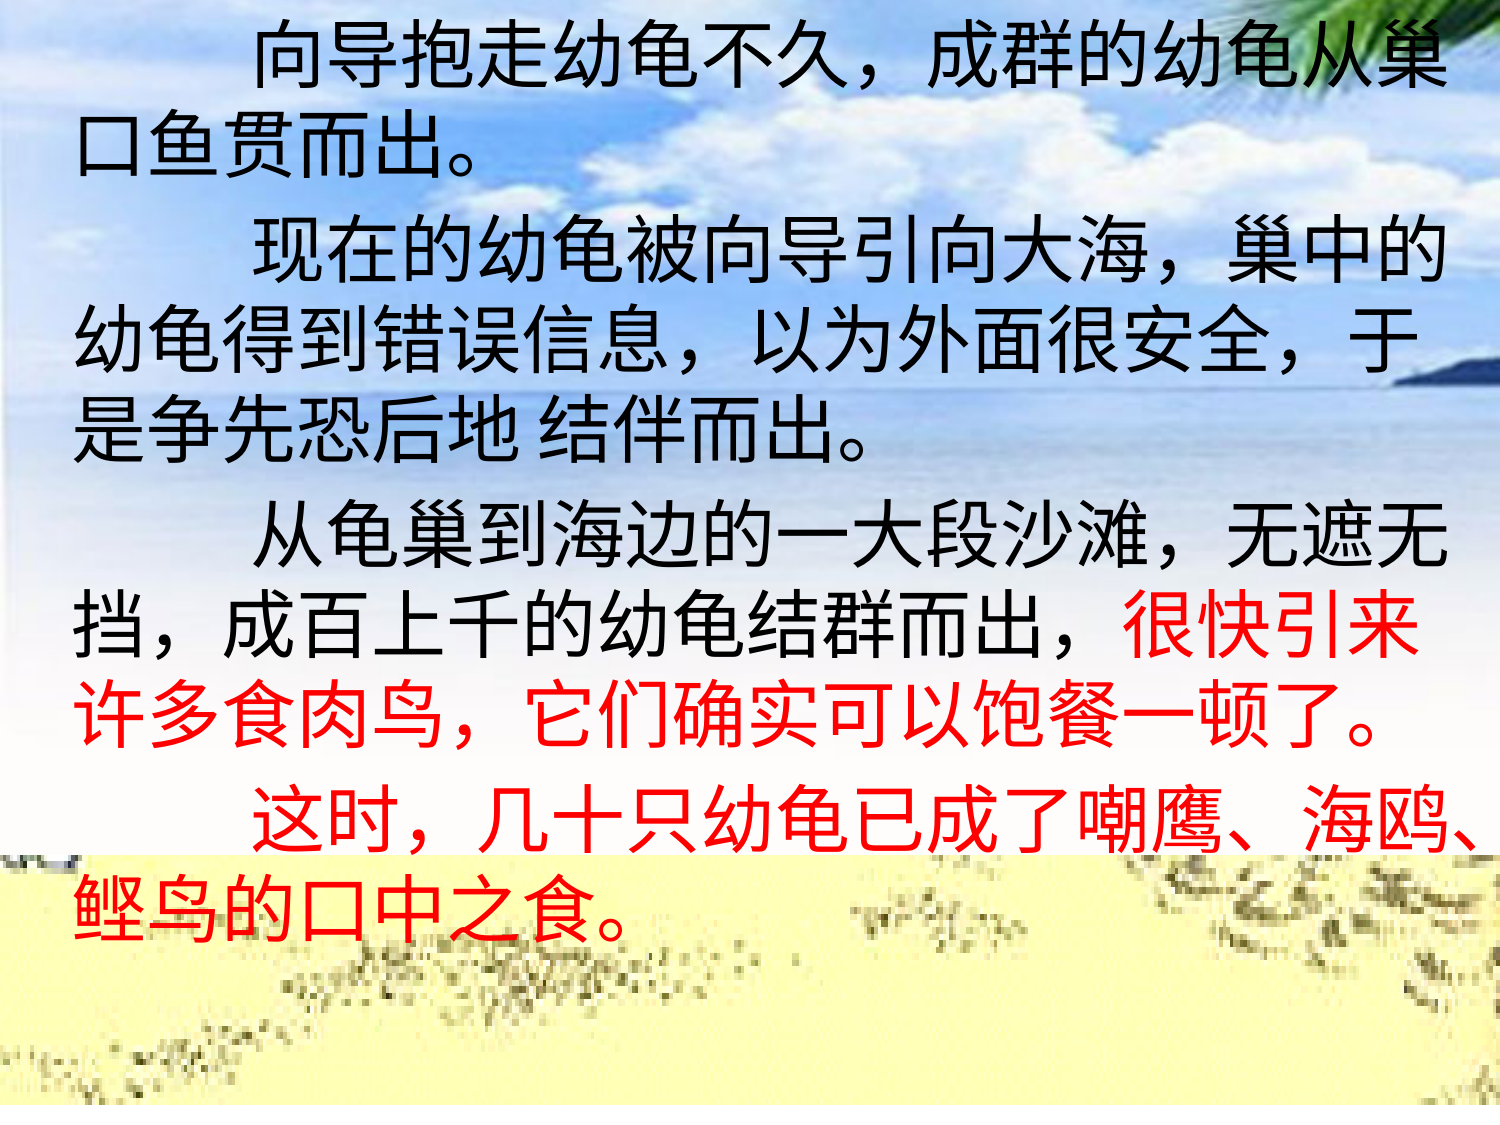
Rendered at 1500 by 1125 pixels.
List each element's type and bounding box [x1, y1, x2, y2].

text_box [0, 855, 1500, 1125]
picture [0, 0, 1500, 855]
